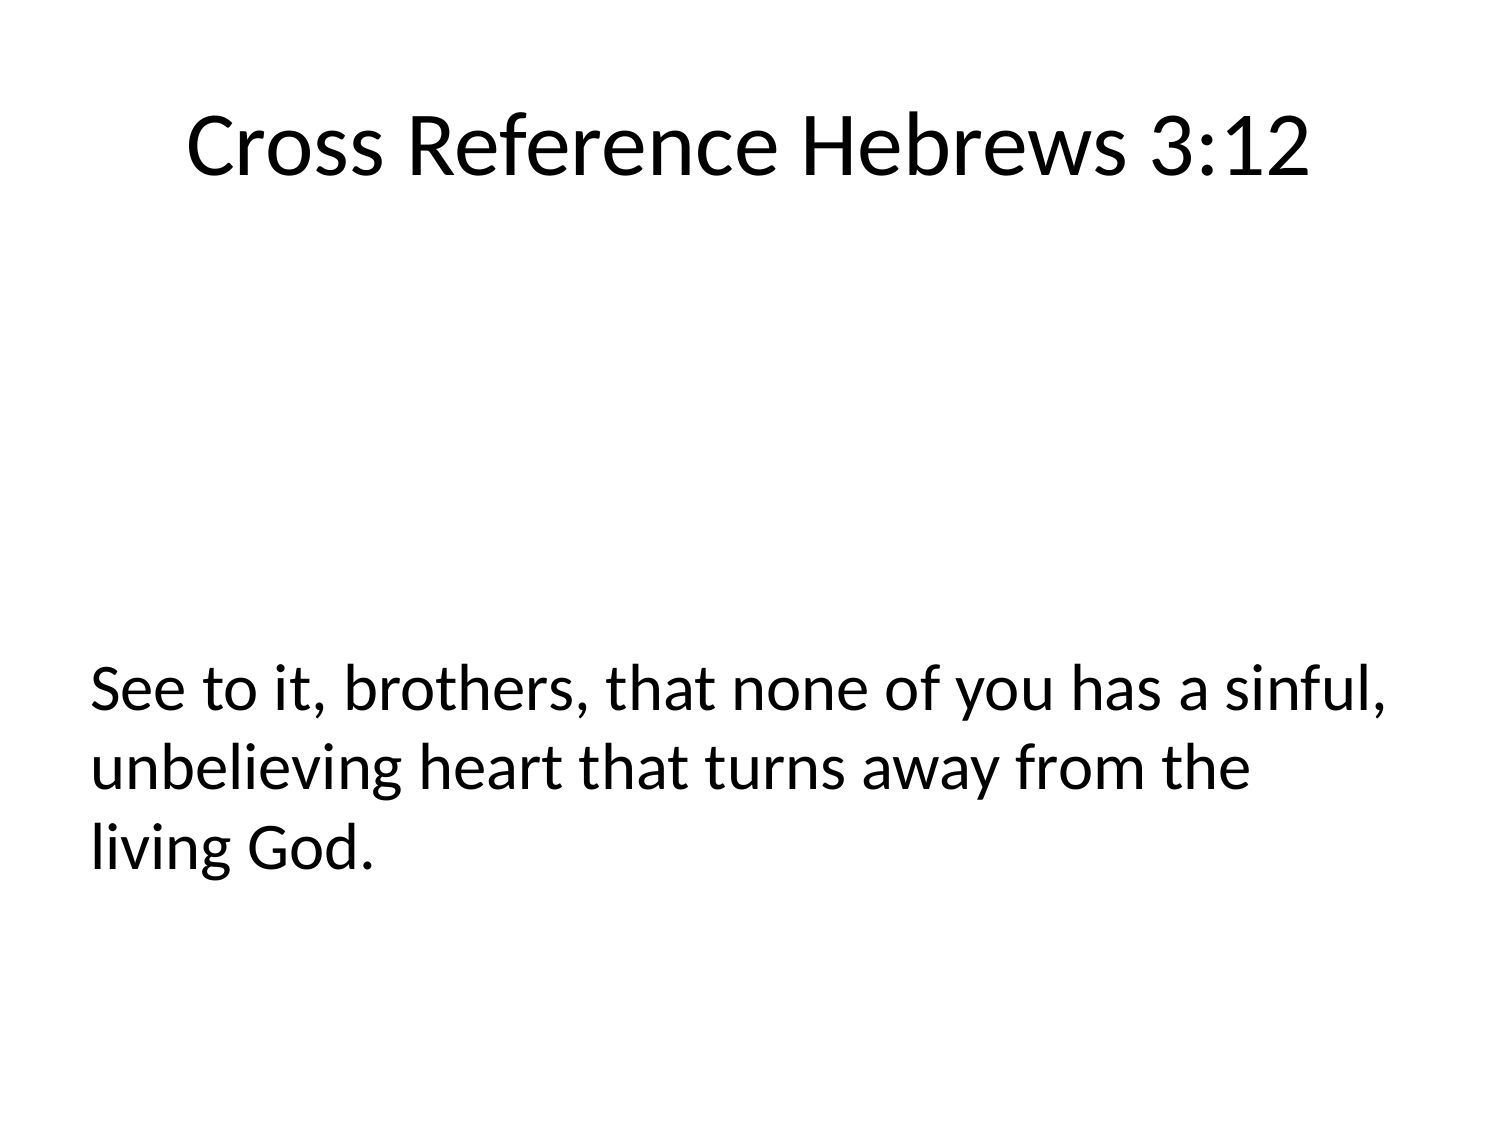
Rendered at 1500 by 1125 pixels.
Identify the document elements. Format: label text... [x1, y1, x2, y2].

list See to it, brothers, that none of you has a sinful, unbelieving heart that turns away from the living God. [75, 262, 1425, 1005]
title Cross Reference Hebrews 3:12 [75, 45, 1425, 233]
